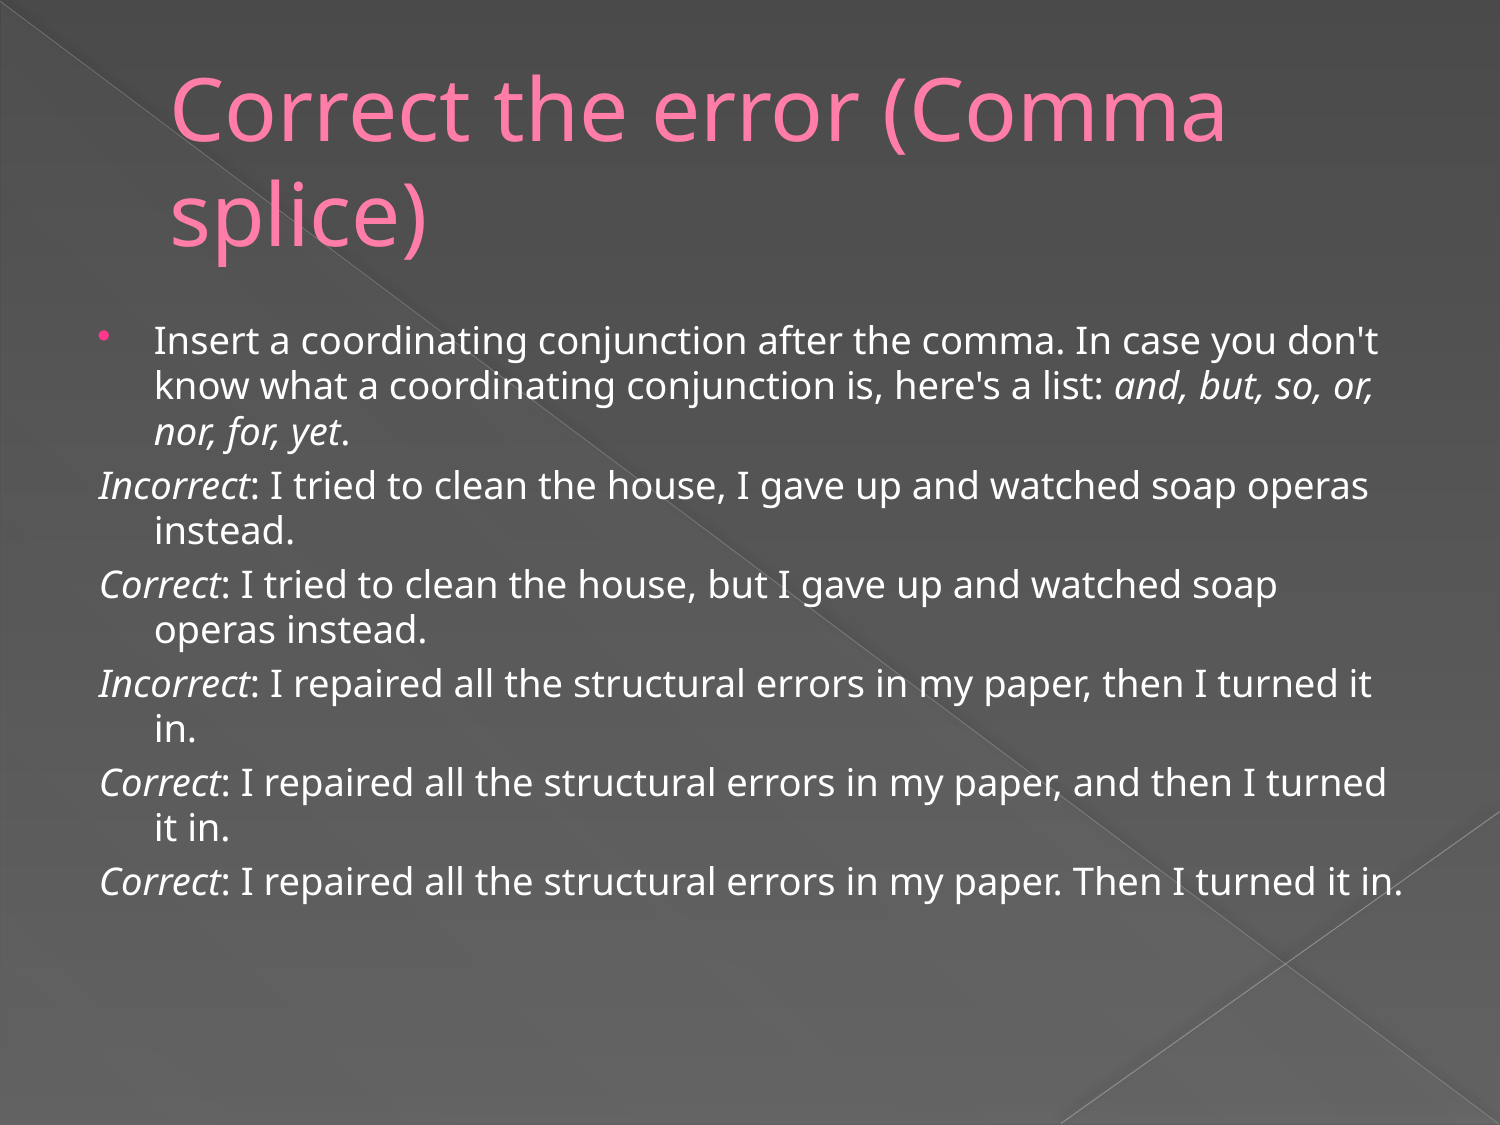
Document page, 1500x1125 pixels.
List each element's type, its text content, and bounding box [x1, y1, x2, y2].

list Insert a coordinating conjunction after the comma. In case you don't know what a coordinating conjunction is, here's a list: and, but, so, or, nor, for, yet. Incorrect: I tried to clean the house, I gave up and watched soap operas instead. Correct: I tried to clean the house, but I gave up and watched soap operas instead. Incorrect: I repaired all the structural errors in my paper, then I turned it in. Correct: I repaired all the structural errors in my paper, and then I turned it in. Correct: I repaired all the structural errors in my paper. Then I turned it in. [75, 308, 1425, 1059]
title Correct the error (Comma splice) [75, 43, 1425, 274]
